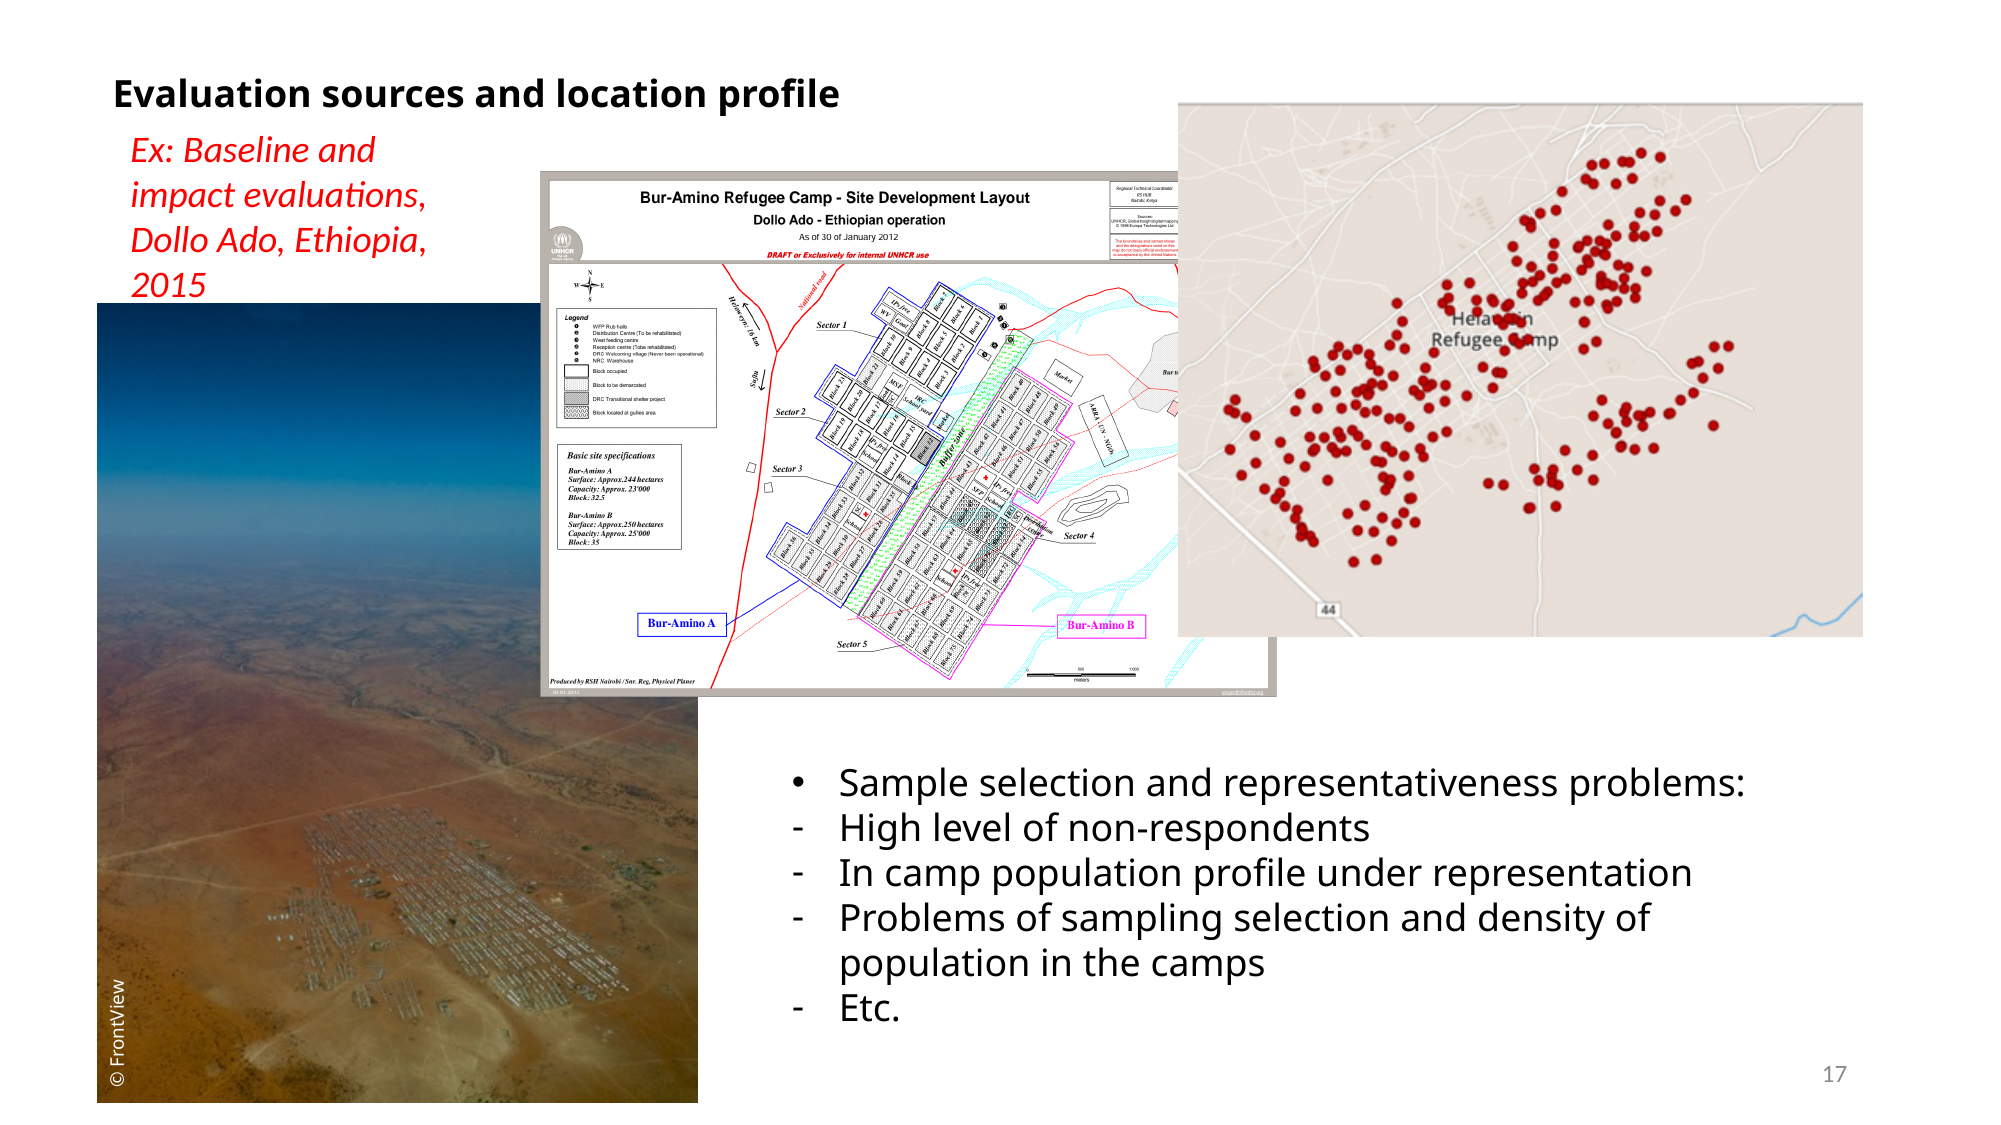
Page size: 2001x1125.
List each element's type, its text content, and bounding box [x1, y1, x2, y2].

text_box Sample selection and representativeness problems: High level of non-respondents In camp population profile under representation Problems of sampling selection and density of population in the camps Etc. [776, 751, 1827, 1037]
text_box Ex: Baseline and impact evaluations, Dollo Ado, Ethiopia, 2015 [115, 117, 467, 303]
text_box Evaluation sources and location profile [97, 63, 857, 123]
slide_number 17 [1412, 1042, 1863, 1103]
picture [97, 101, 1863, 1103]
